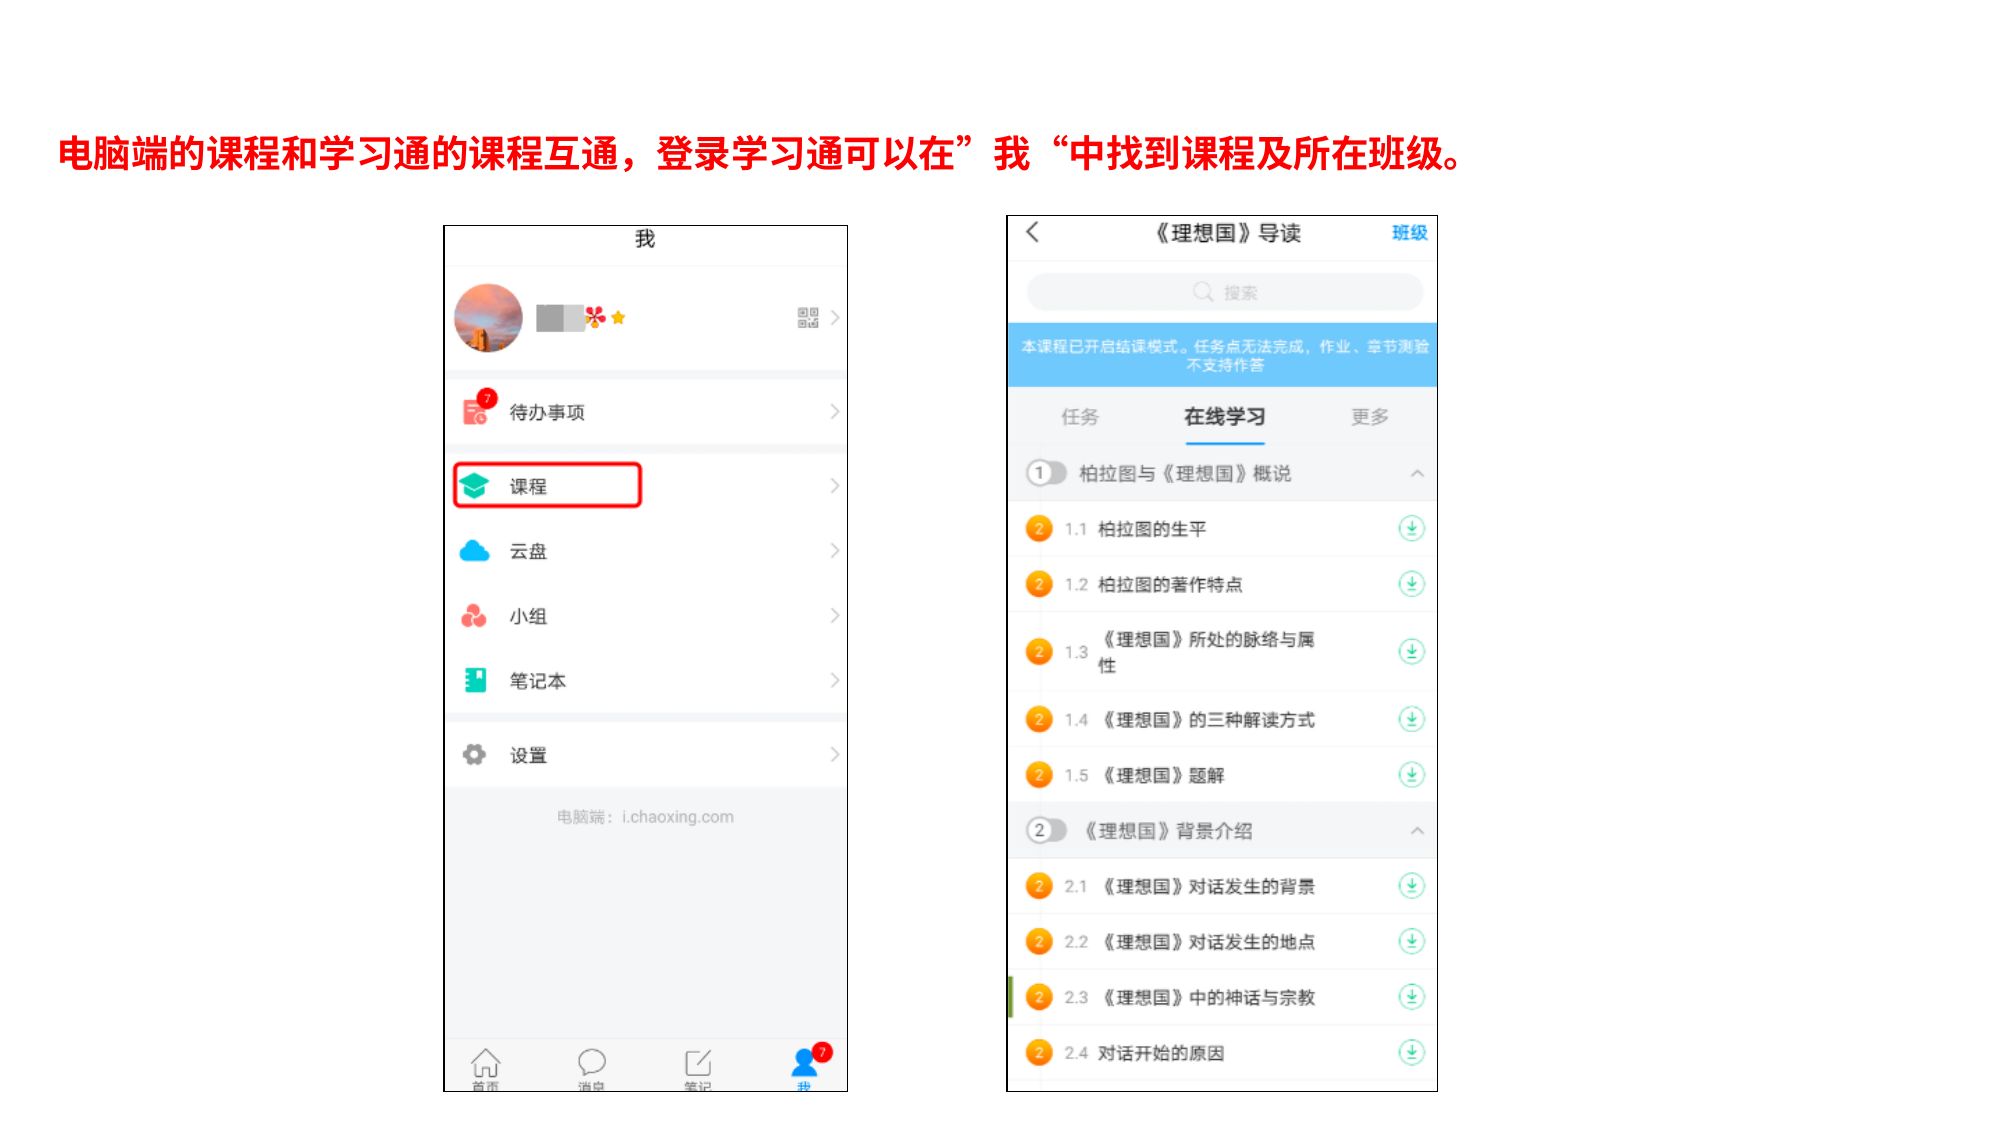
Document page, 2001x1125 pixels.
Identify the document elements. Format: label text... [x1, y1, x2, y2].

picture [444, 225, 847, 1091]
picture [1007, 216, 1437, 1091]
title 电脑端的课程和学习通的课程互通，登录学习通可以在”我“中找到课程及所在班级。 [41, 39, 1889, 243]
